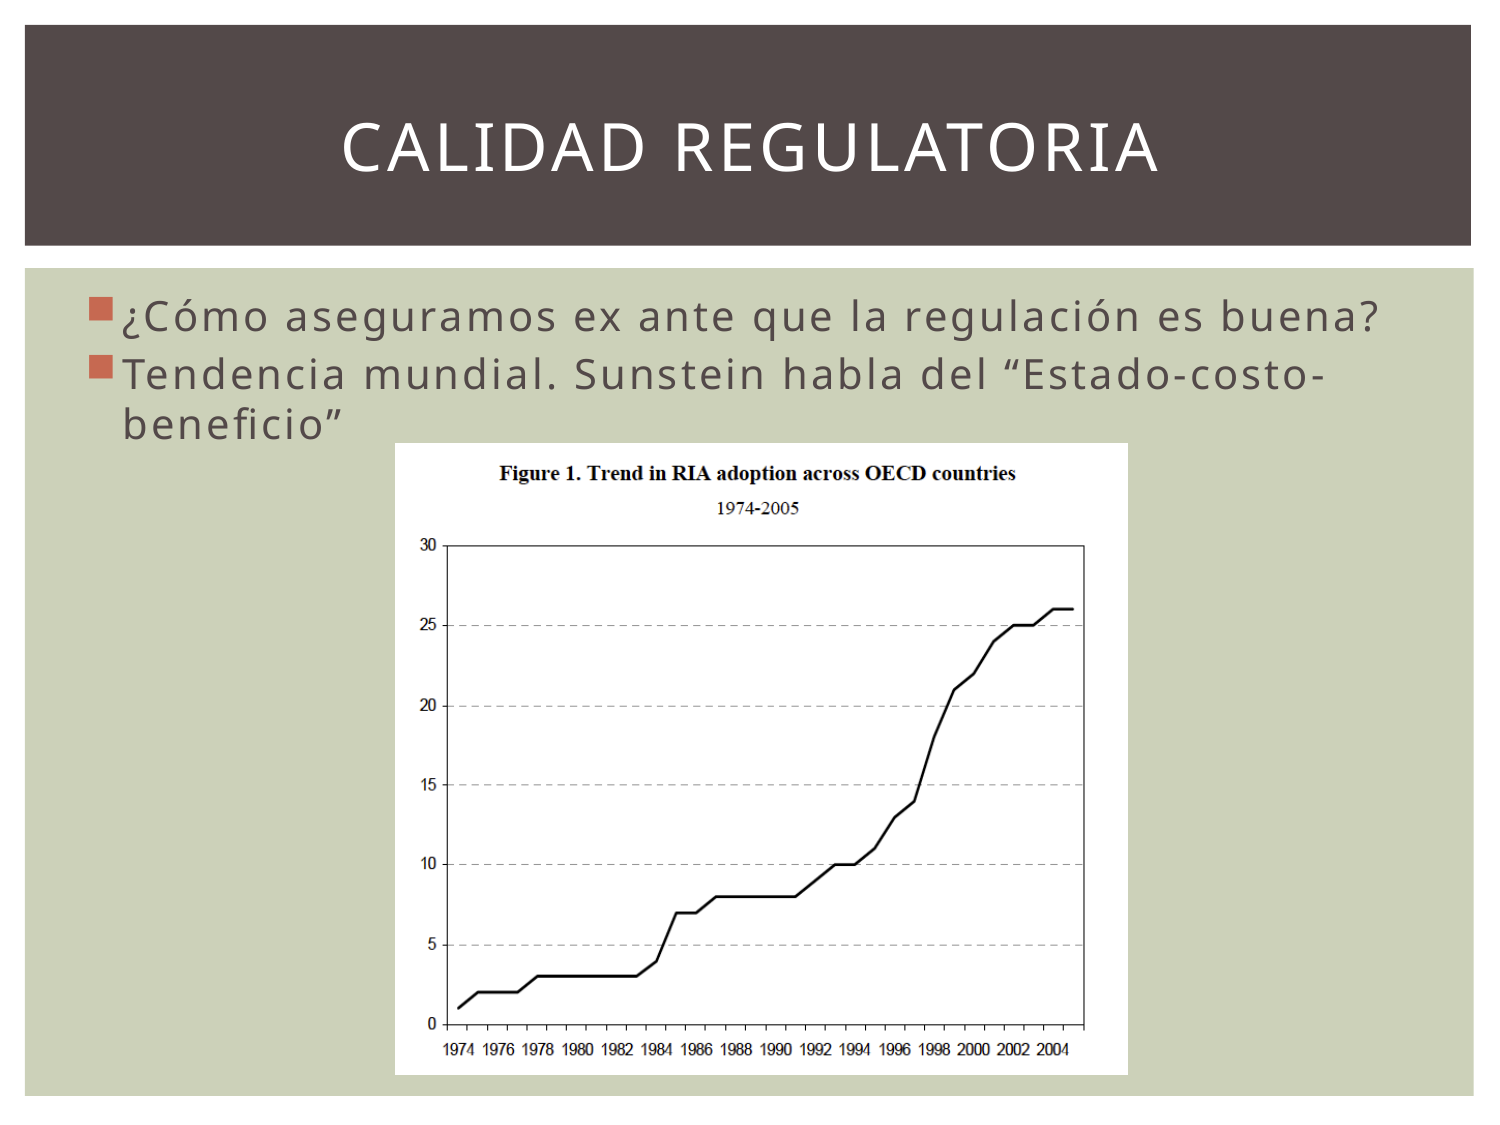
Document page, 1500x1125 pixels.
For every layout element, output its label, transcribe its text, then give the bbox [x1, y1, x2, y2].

list ¿Cómo aseguramos ex ante que la regulación es buena? Tendencia mundial. Sunstein habla del “Estado-costo-beneficio” [62, 281, 1442, 1005]
title Calidad regulatoria [62, 58, 1438, 232]
picture [395, 443, 1128, 1076]
